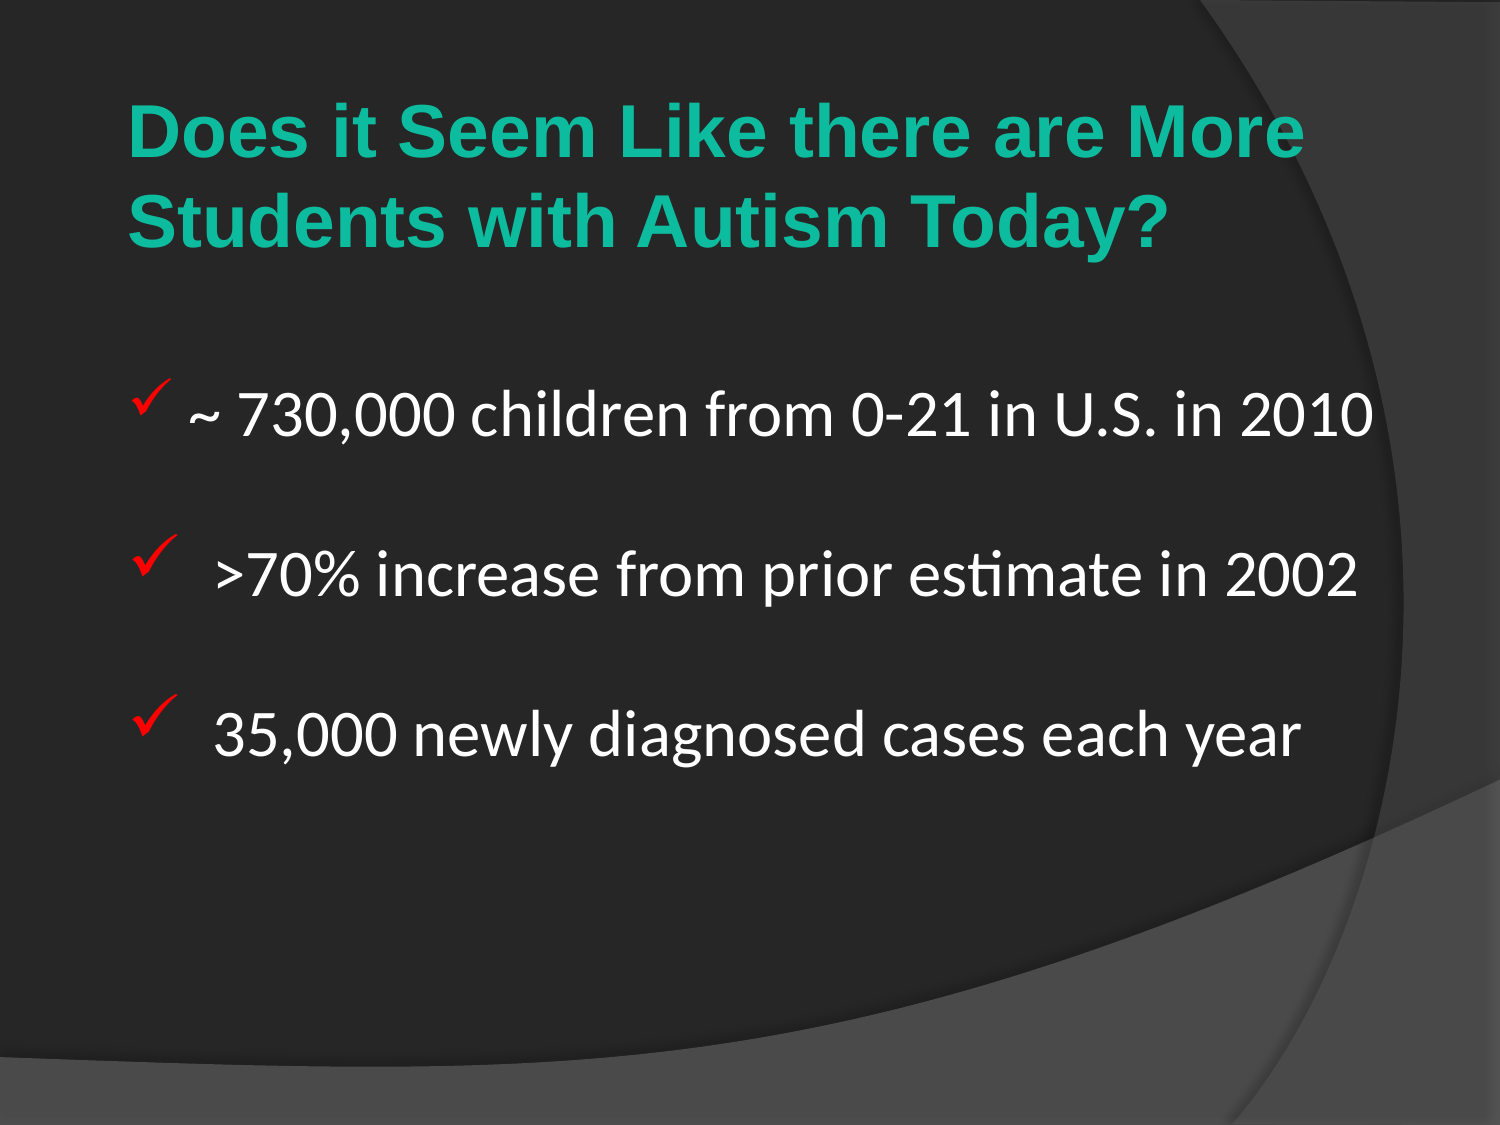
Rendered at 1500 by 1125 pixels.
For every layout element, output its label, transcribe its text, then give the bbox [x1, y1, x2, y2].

text_box Does it Seem Like there are More Students with Autism Today? [112, 74, 1413, 270]
text_box ~ 730,000 children from 0-21 in U.S. in 2010 >70% increase from prior estimate in 2002 35,000 newly diagnosed cases each year [112, 362, 1400, 777]
